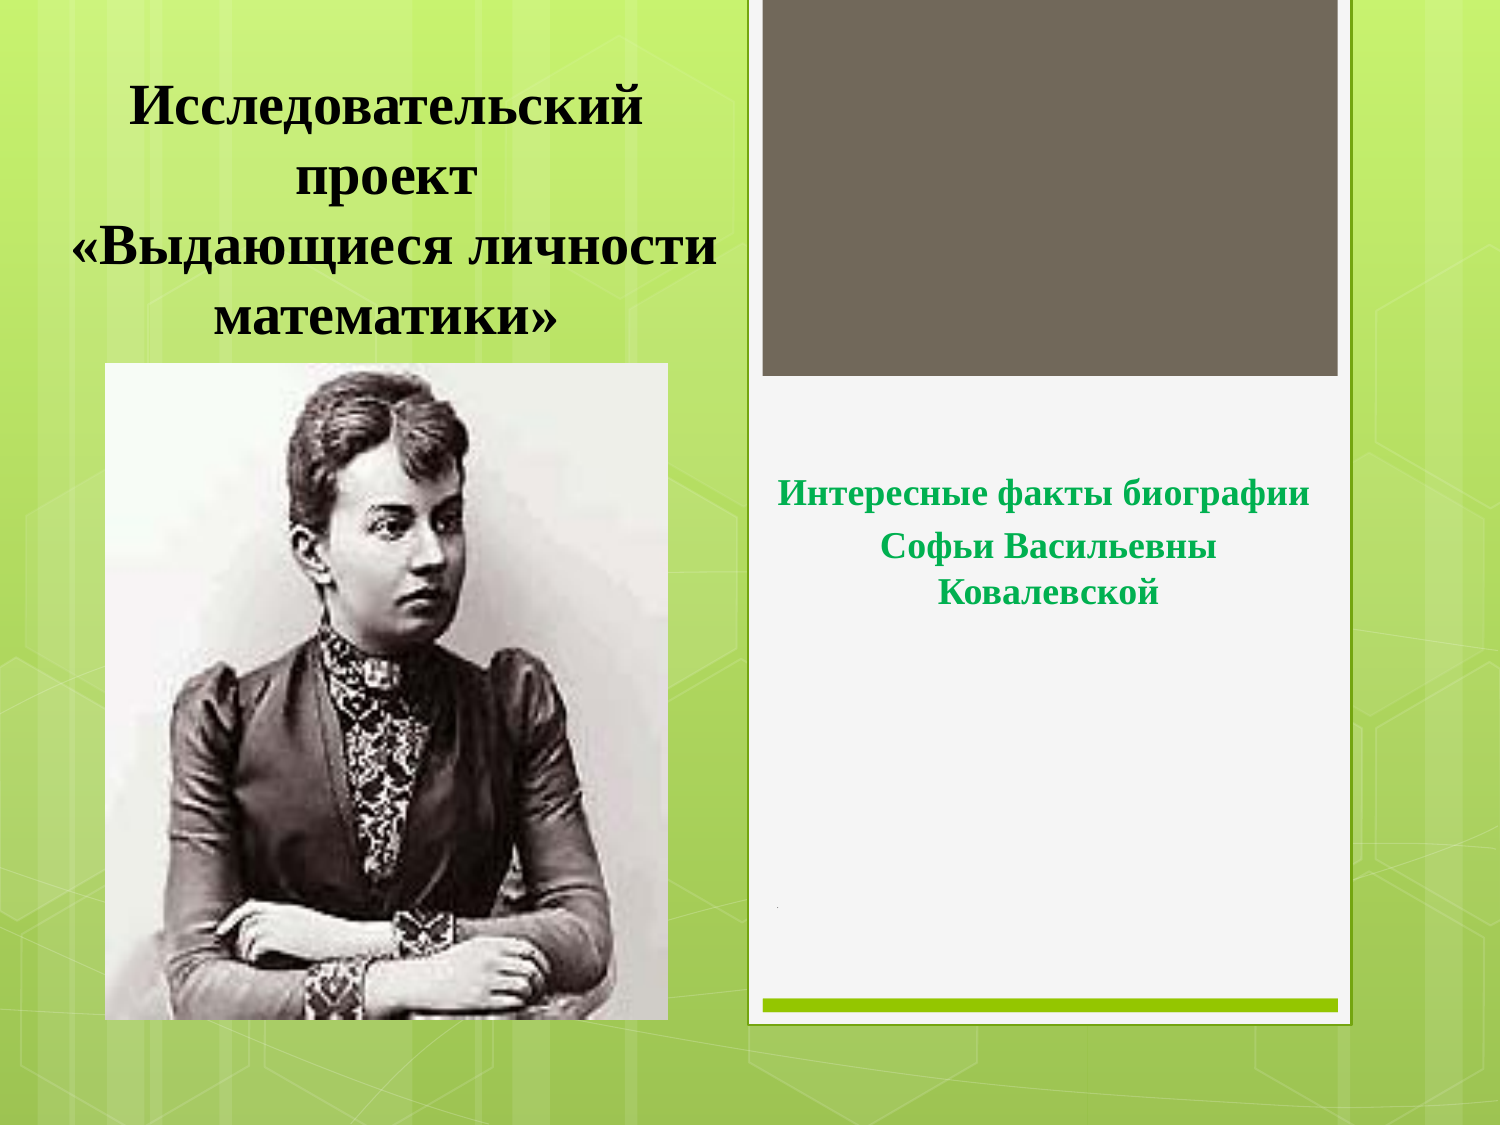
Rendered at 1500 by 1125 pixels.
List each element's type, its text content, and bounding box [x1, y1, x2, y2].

subtitle Интересные факты биографии Софьи Васильевны Ковалевской . [761, 444, 1336, 985]
text_box Исследовательский проект «Выдающиеся личности математики» [35, 58, 739, 354]
picture [105, 363, 669, 1020]
